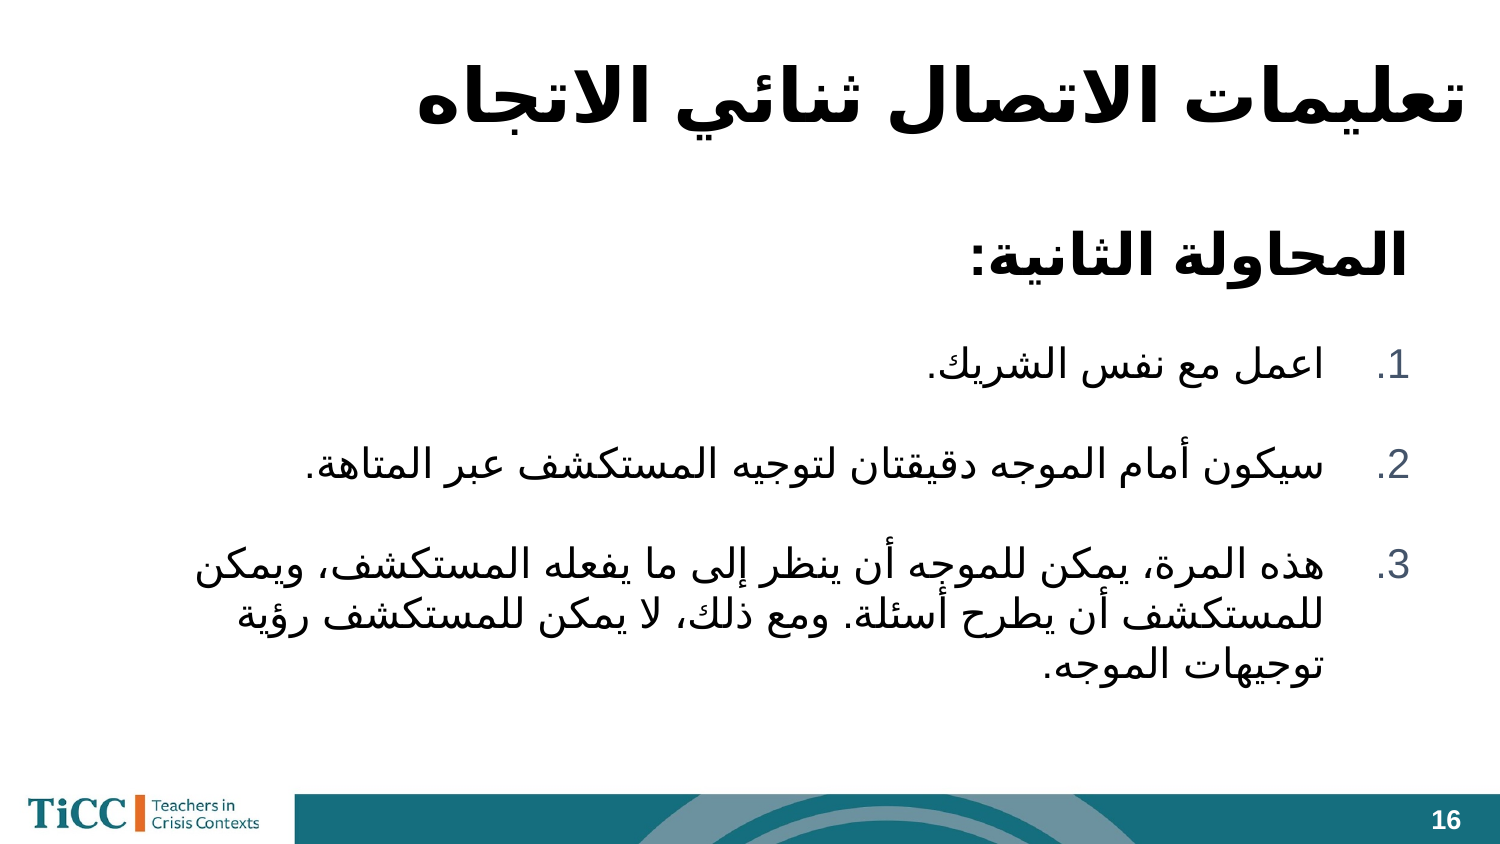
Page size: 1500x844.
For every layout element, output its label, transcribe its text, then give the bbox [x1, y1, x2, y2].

picture [0, 0, 1500, 844]
slide_number ‹#› [1386, 786, 1477, 844]
list المحاولة الثانية: اعمل مع نفس الشريك. سيكون أمام الموجه دقيقتان لتوجيه المستكشف عبر المتاهة. هذه المرة، يمكن للموجه أن ينظر إلى ما يفعله المستكشف، ويمكن للمستكشف أن يطرح أسئلة. ومع ذلك، لا يمكن للمستكشف رؤية توجيهات الموجه. [75, 202, 1425, 771]
title تعليمات الاتصال ثنائي الاتجاه [59, 0, 1485, 171]
